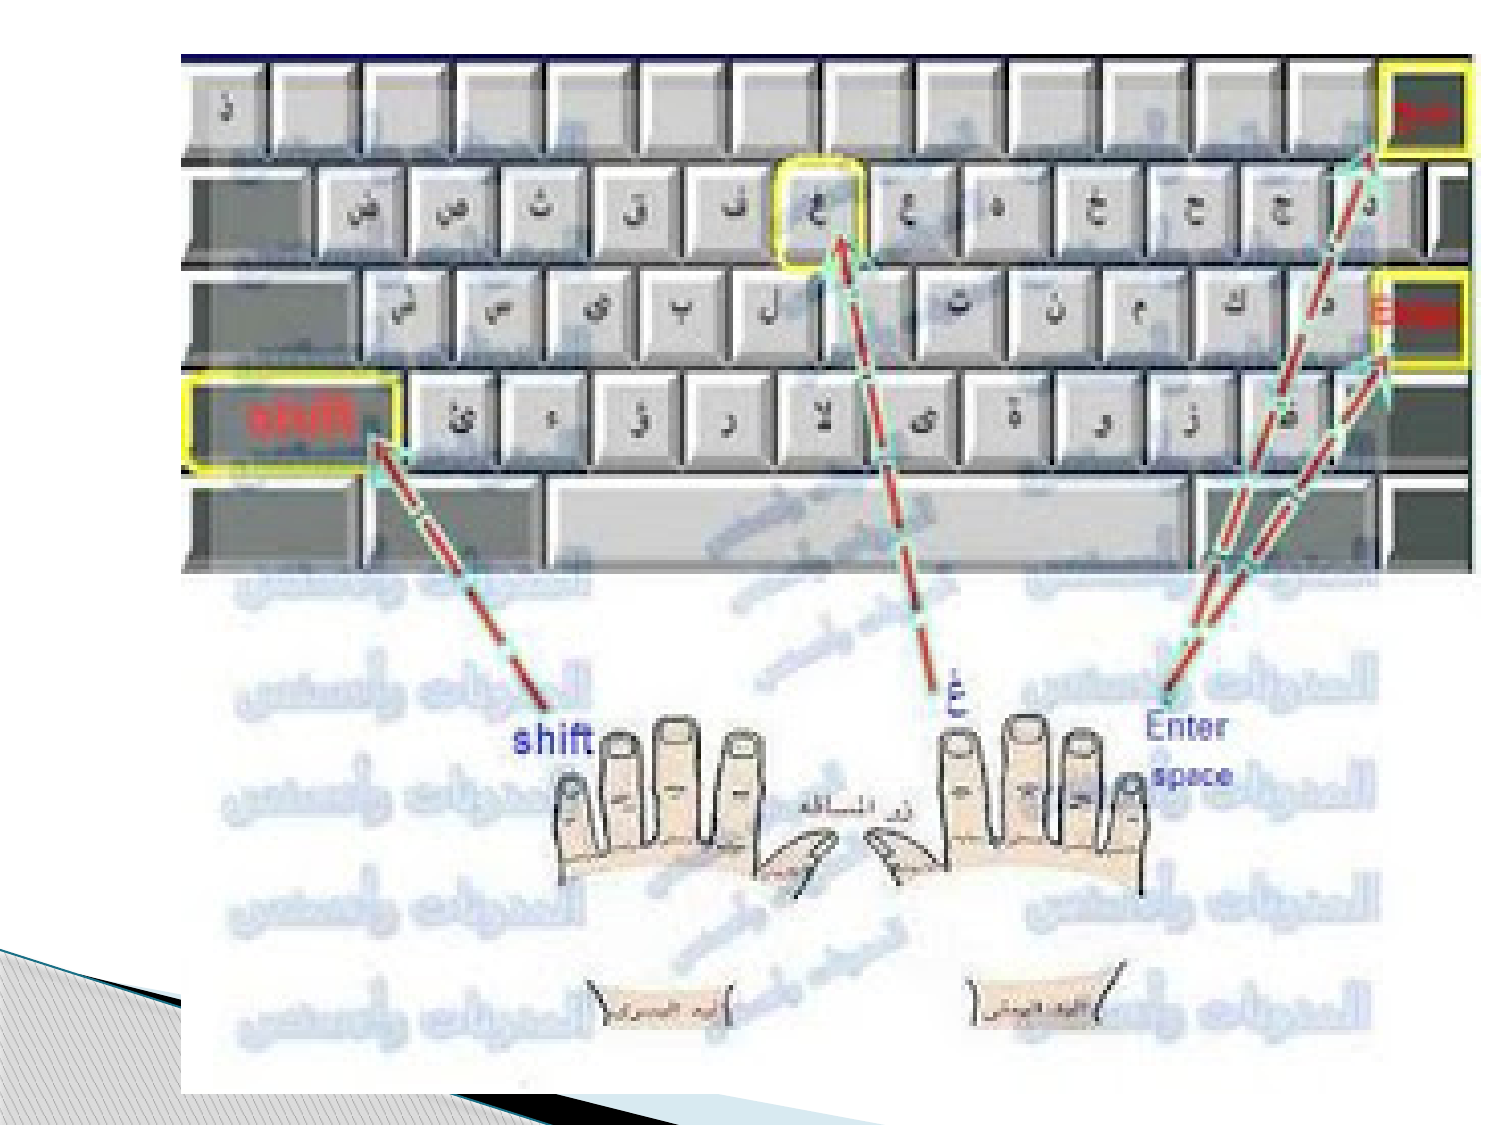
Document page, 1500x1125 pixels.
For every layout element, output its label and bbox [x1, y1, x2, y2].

list [181, 54, 1481, 1095]
